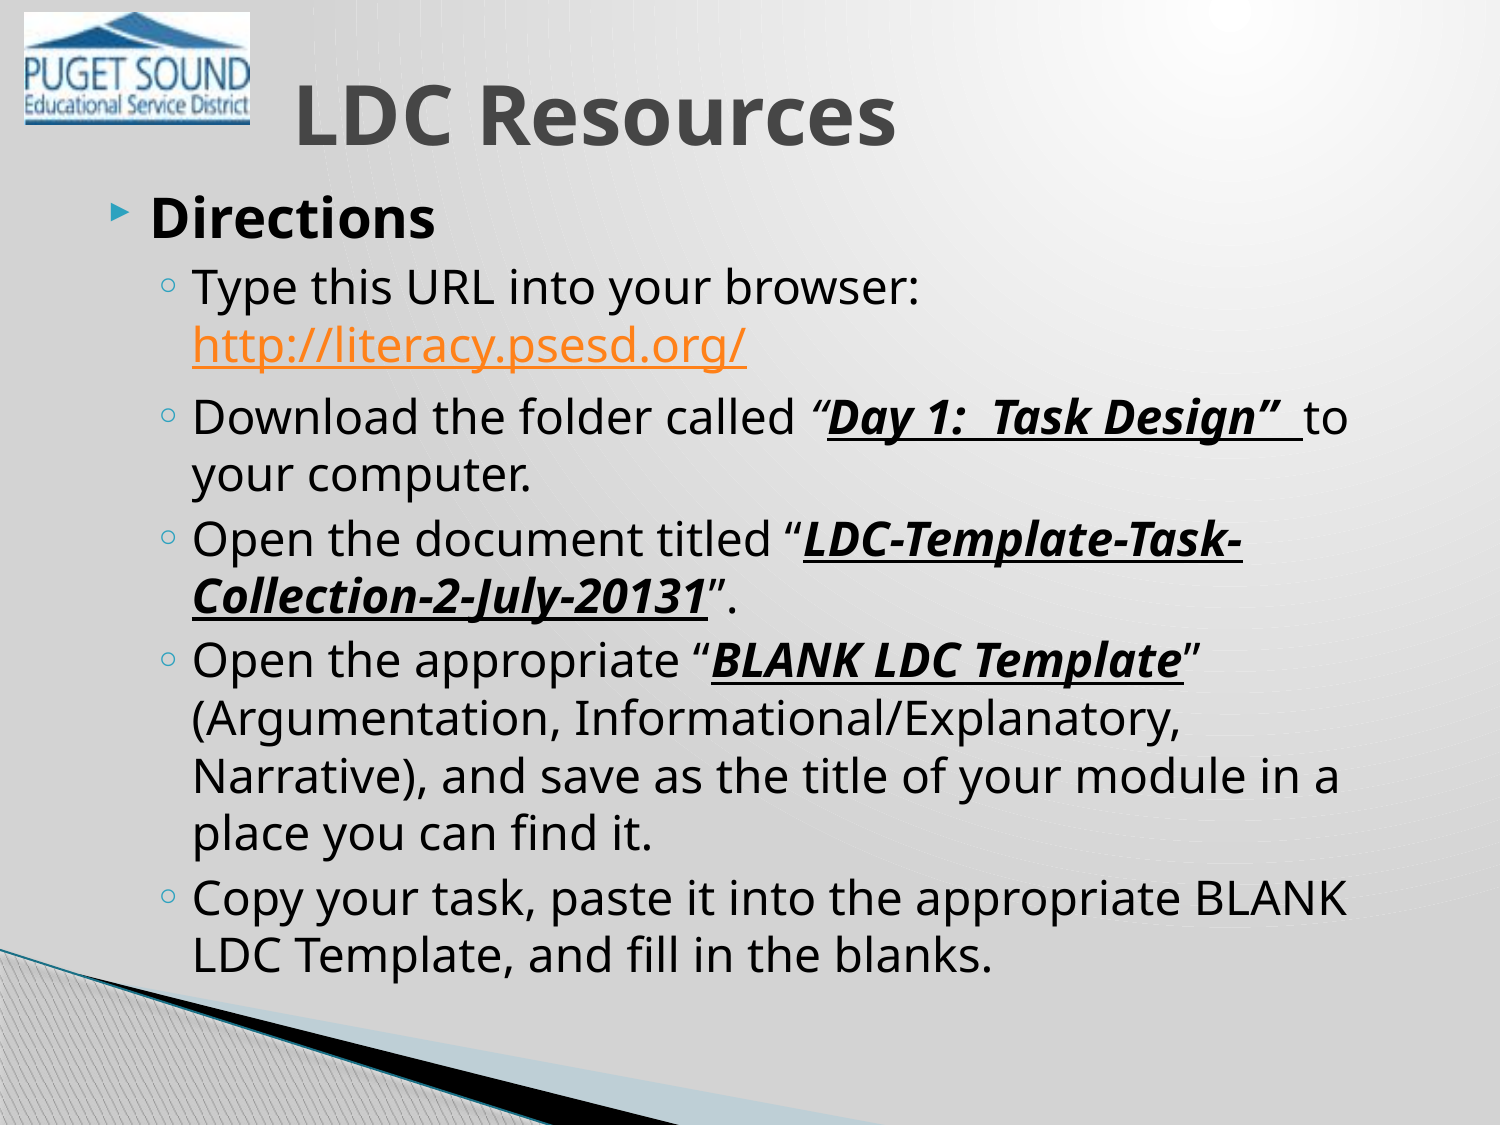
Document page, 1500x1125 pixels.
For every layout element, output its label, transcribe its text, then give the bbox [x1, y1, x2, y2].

title LDC Resources [278, 37, 1425, 188]
picture [24, 12, 250, 125]
list Directions Type this URL into your browser: http://literacy.psesd.org/ Download the folder called “Day 1: Task Design” to your computer. Open the document titled “LDC-Template-Task-Collection-2-July-20131”. Open the appropriate “BLANK LDC Template” (Argumentation, Informational/Explanatory, Narrative), and save as the title of your module in a place you can find it. Copy your task, paste it into the appropriate BLANK LDC Template, and fill in the blanks. [75, 174, 1425, 1025]
